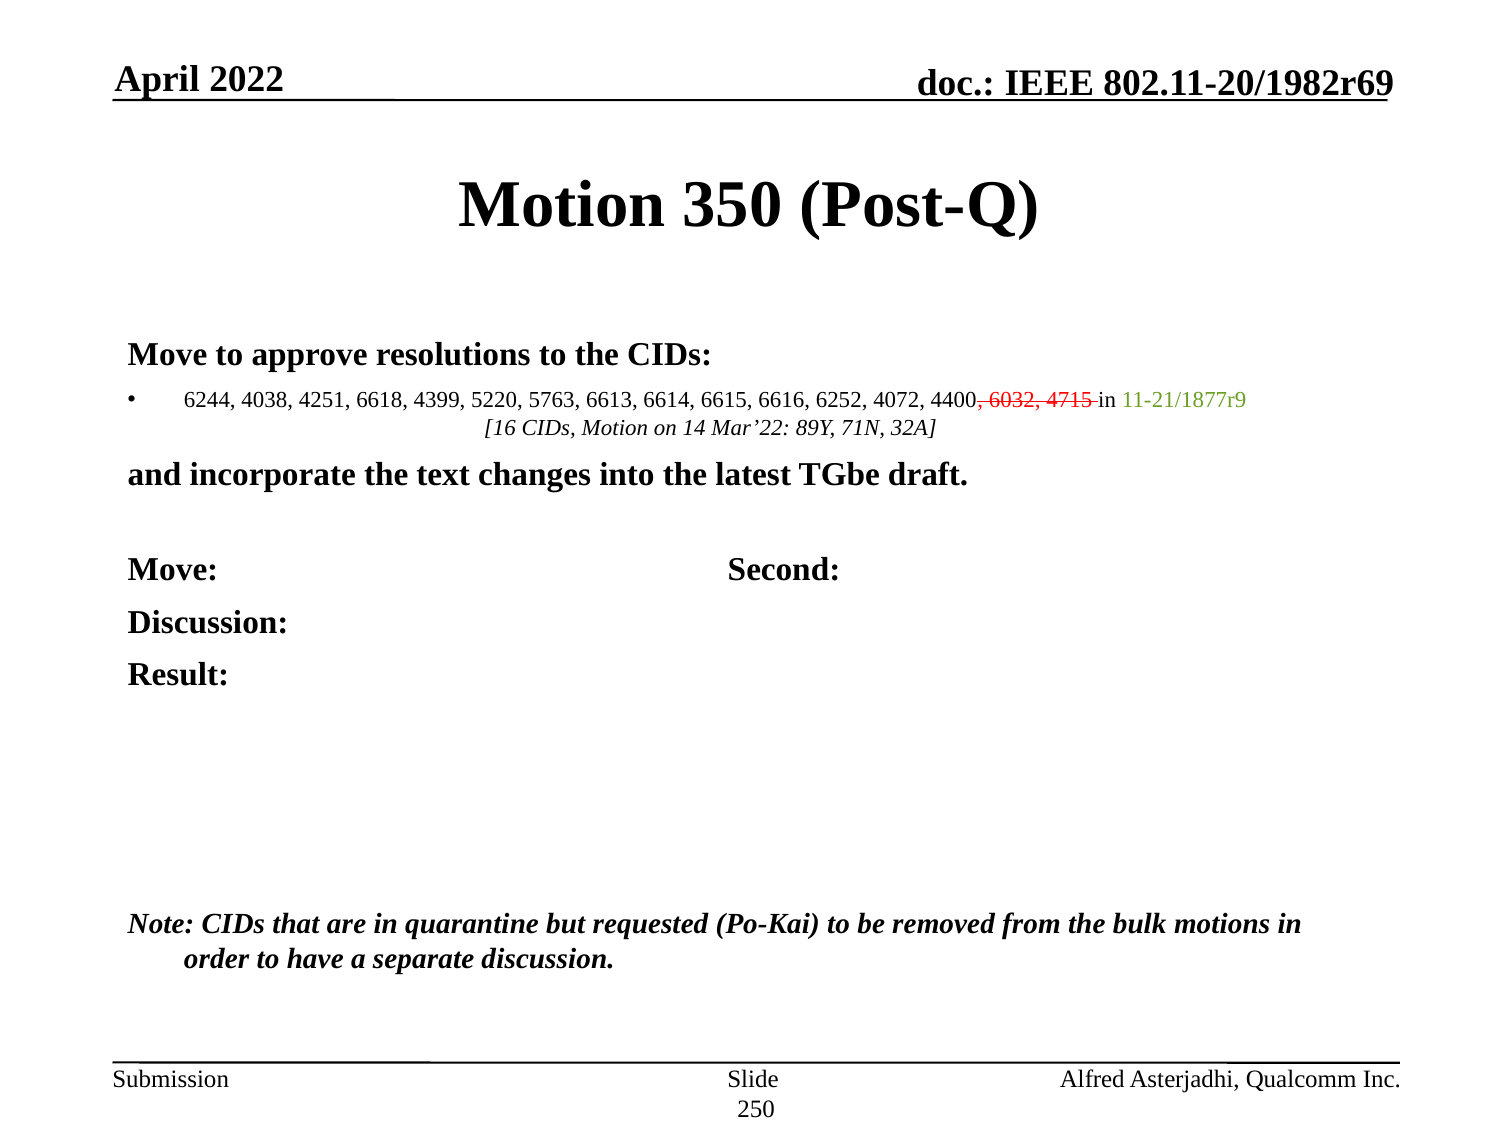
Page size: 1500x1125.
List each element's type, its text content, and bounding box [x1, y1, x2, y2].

list Move to approve resolutions to the CIDs: 6244, 4038, 4251, 6618, 4399, 5220, 5763, 6613, 6614, 6615, 6616, 6252, 4072, 4400, 6032, 4715 in 11-21/1877r9 [16 CIDs, Motion on 14 Mar’22: 89Y, 71N, 32A] and incorporate the text changes into the latest TGbe draft. Move: Second: Discussion: Result: Note: CIDs that are in quarantine but requested (Po-Kai) to be removed from the bulk motions in order to have a separate discussion. [112, 324, 1388, 1000]
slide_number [114, 54, 423, 100]
footer Alfred Asterjadhi, Qualcomm Inc. [878, 1061, 1402, 1093]
title Motion 350 (Post-Q) [112, 112, 1388, 288]
slide_number Slide 250 [712, 1061, 800, 1123]
